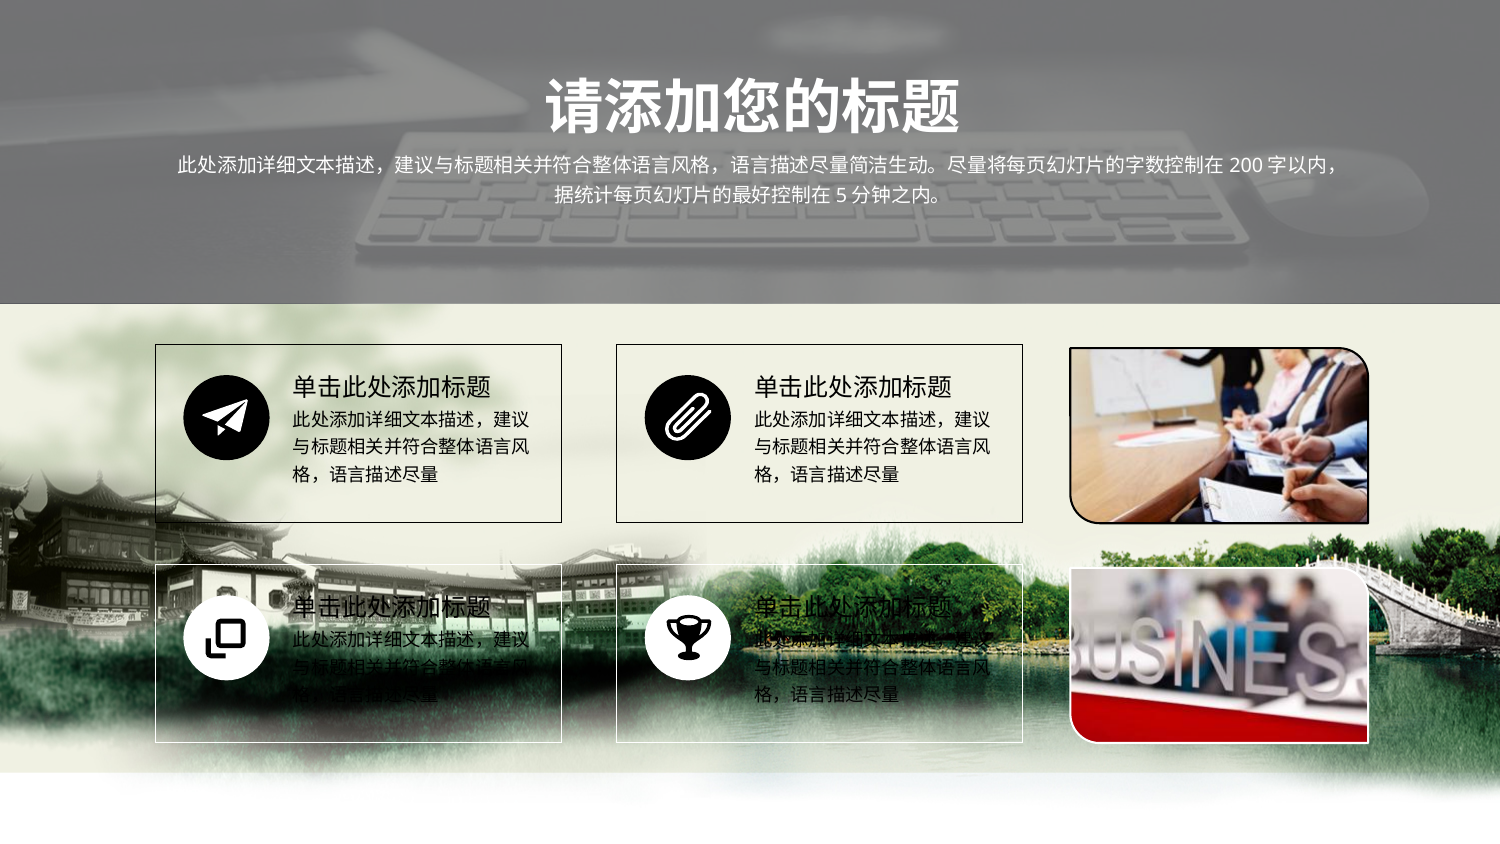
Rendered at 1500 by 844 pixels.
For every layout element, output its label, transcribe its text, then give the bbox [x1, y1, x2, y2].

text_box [644, 374, 732, 461]
text_box [1070, 348, 1369, 524]
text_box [183, 594, 270, 681]
text_box 请添加您的标题 [258, 75, 1247, 147]
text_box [183, 374, 270, 461]
text_box [154, 564, 562, 743]
picture [0, 304, 1500, 844]
text_box [0, 0, 1500, 304]
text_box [753, 593, 994, 725]
text_box [154, 344, 562, 523]
text_box [1070, 567, 1369, 744]
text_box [644, 594, 732, 681]
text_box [753, 373, 994, 505]
text_box [616, 564, 1023, 743]
text_box 此处添加详细文本描述，建议与标题相关并符合整体语言风格，语言描述尽量简洁生动。尽量将每页幻灯片的字数控制在200字以内， 据统计每页幻灯片的最好控制在5分钟之内。 [168, 147, 1337, 207]
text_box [292, 593, 533, 725]
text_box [292, 373, 533, 505]
text_box [616, 344, 1023, 523]
